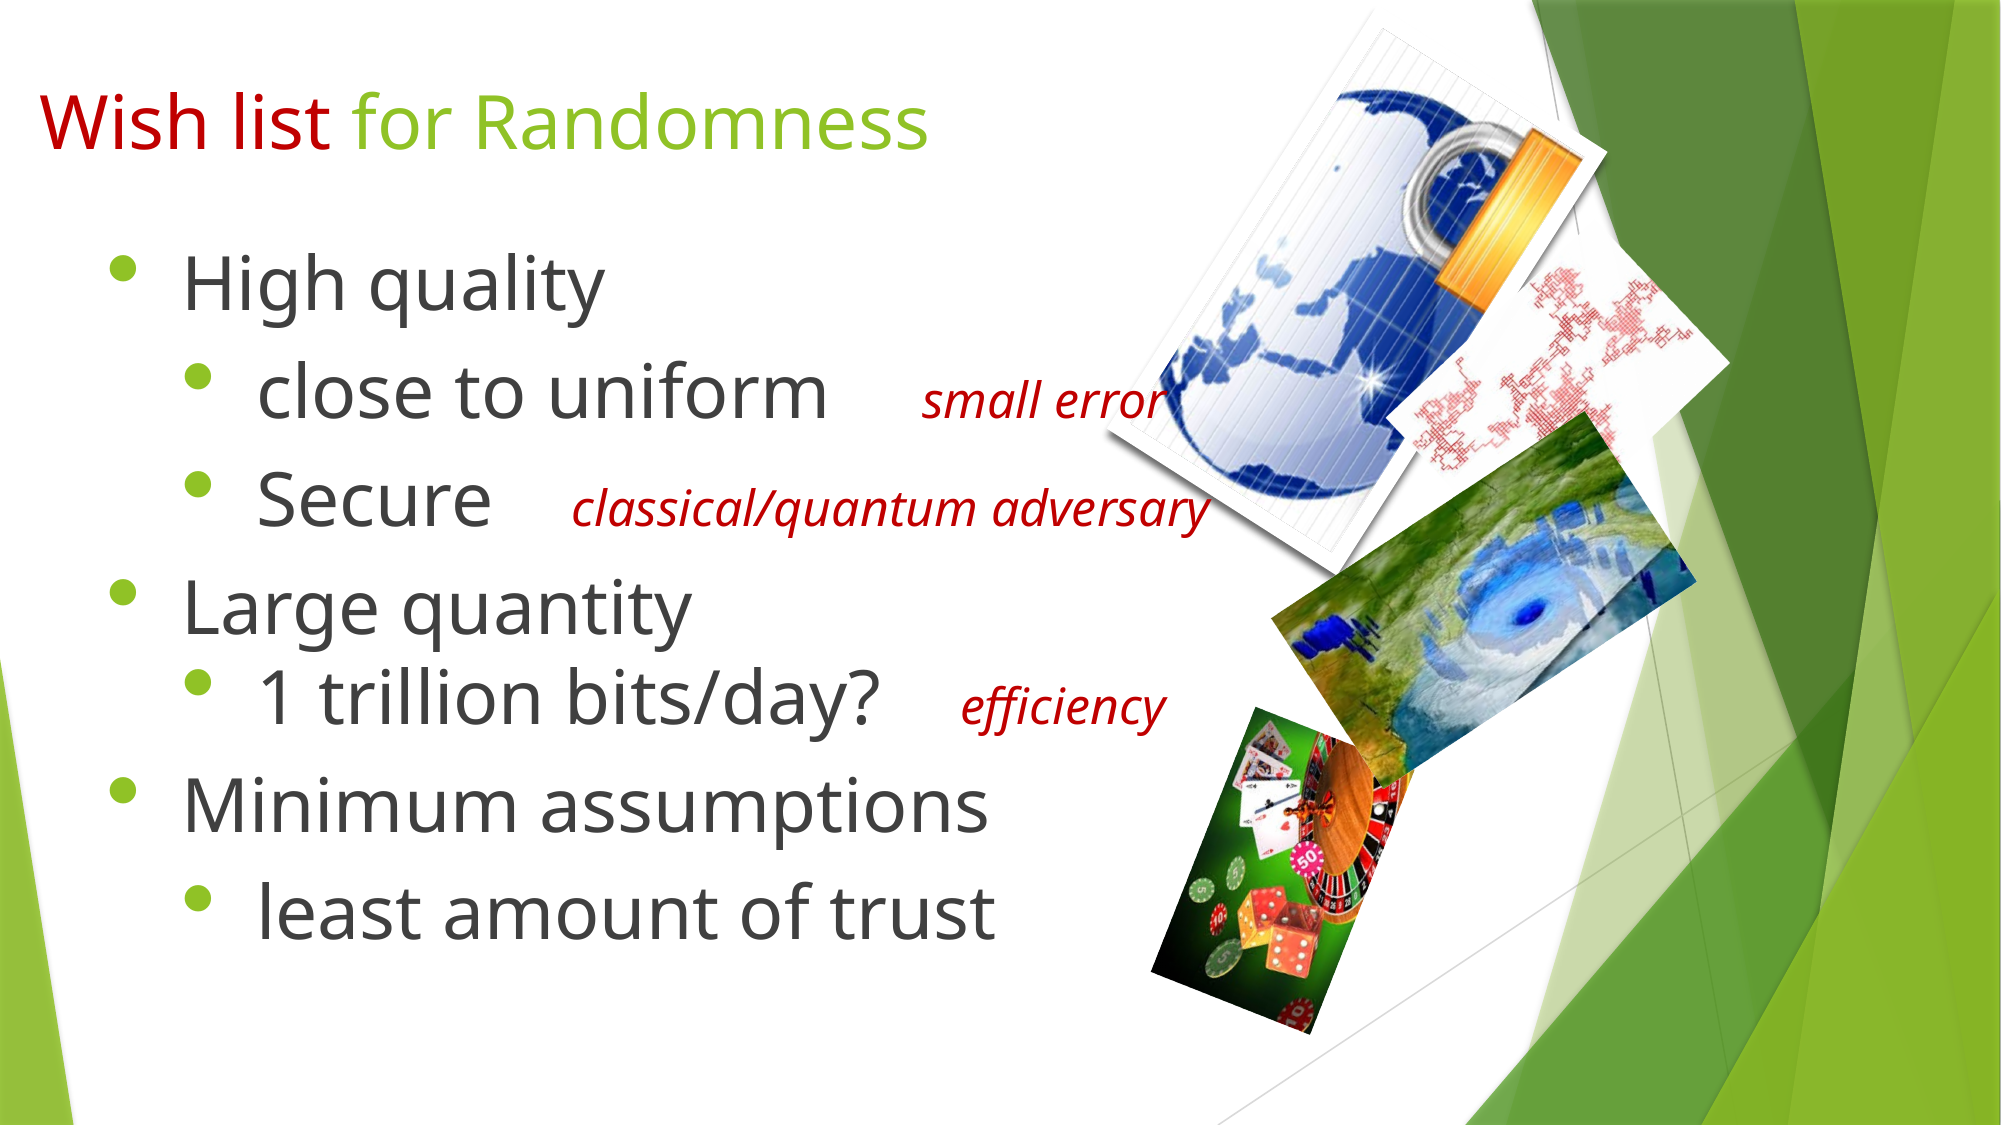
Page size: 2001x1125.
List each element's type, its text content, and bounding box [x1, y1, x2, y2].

picture [1240, 793, 1405, 1034]
text_box High quality close to uniform small error Secure classical/quantum adversary Large quantity 1 trillion bits/day? efficiency Minimum assumptions least amount of trust [91, 209, 1240, 1096]
picture [1240, 29, 1583, 283]
title Wish list for Randomness [24, 67, 1335, 187]
picture [1529, 221, 1654, 283]
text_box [896, 283, 1785, 793]
